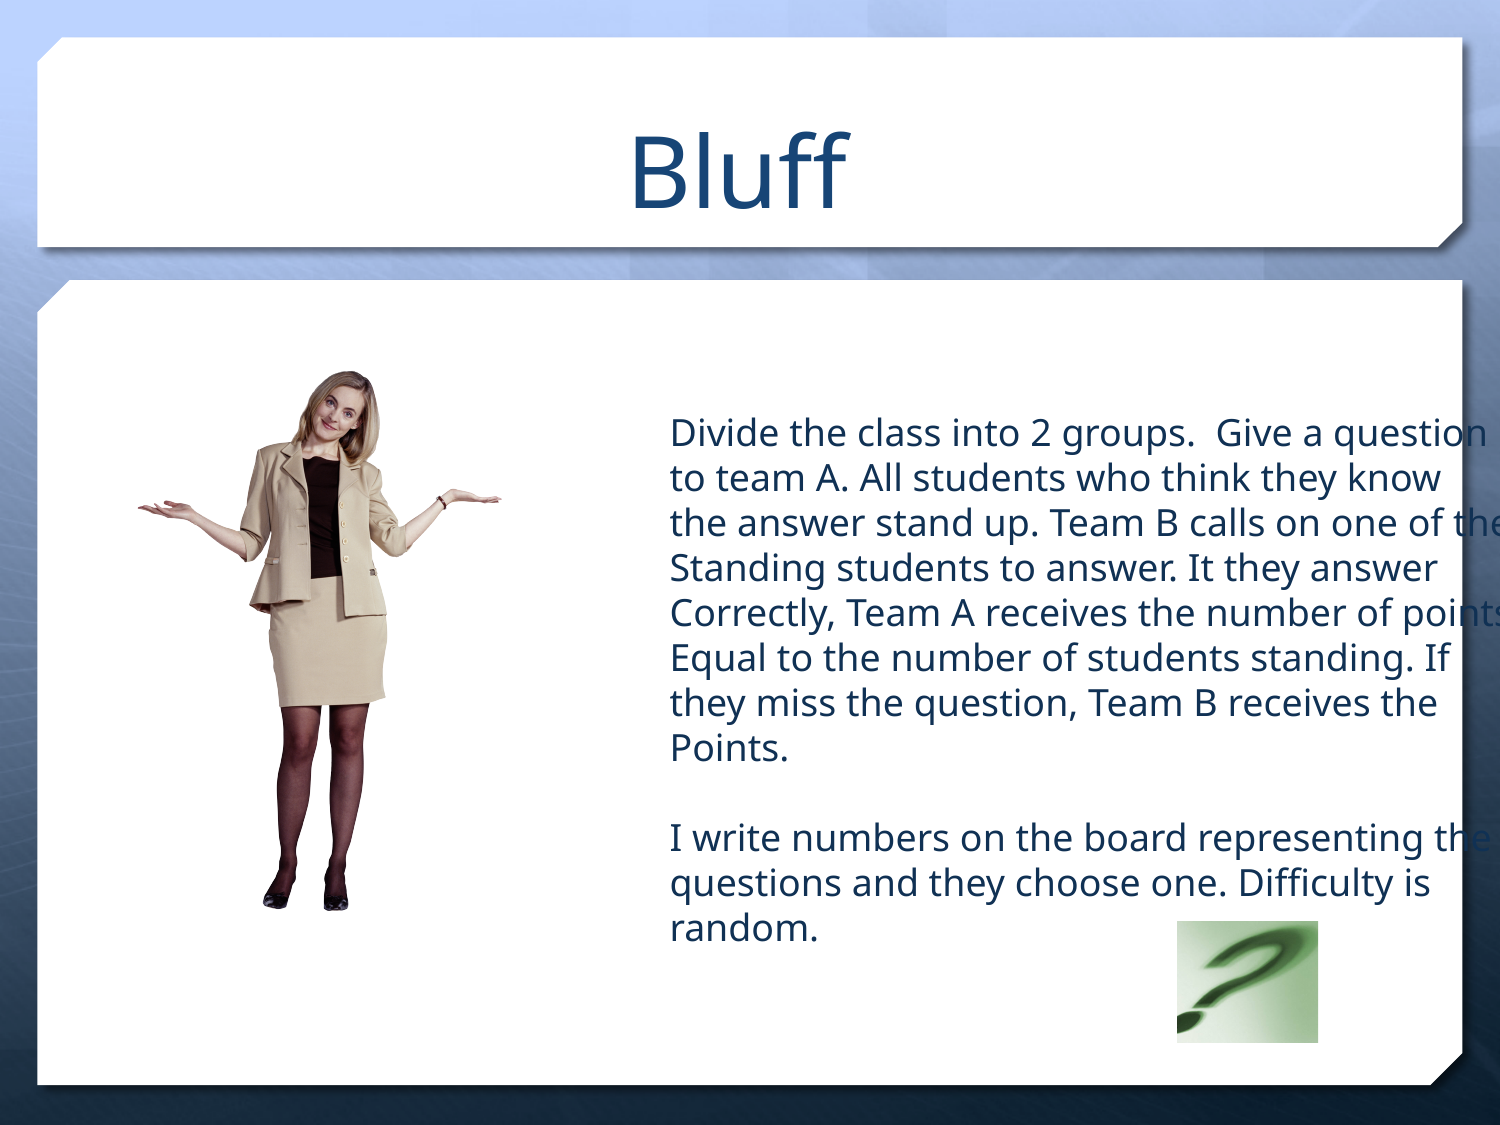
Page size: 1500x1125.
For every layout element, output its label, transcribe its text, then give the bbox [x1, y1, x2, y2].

picture [127, 360, 513, 922]
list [1176, 920, 1319, 1074]
title Bluff [127, 48, 1372, 236]
text_box Divide the class into 2 groups. Give a question to team A. All students who think they know the answer stand up. Team B calls on one of the Standing students to answer. It they answer Correctly, Team A receives the number of points Equal to the number of students standing. If they miss the question, Team B receives the Points. I write numbers on the board representing the questions and they choose one. Difficulty is random. [654, 401, 1500, 957]
